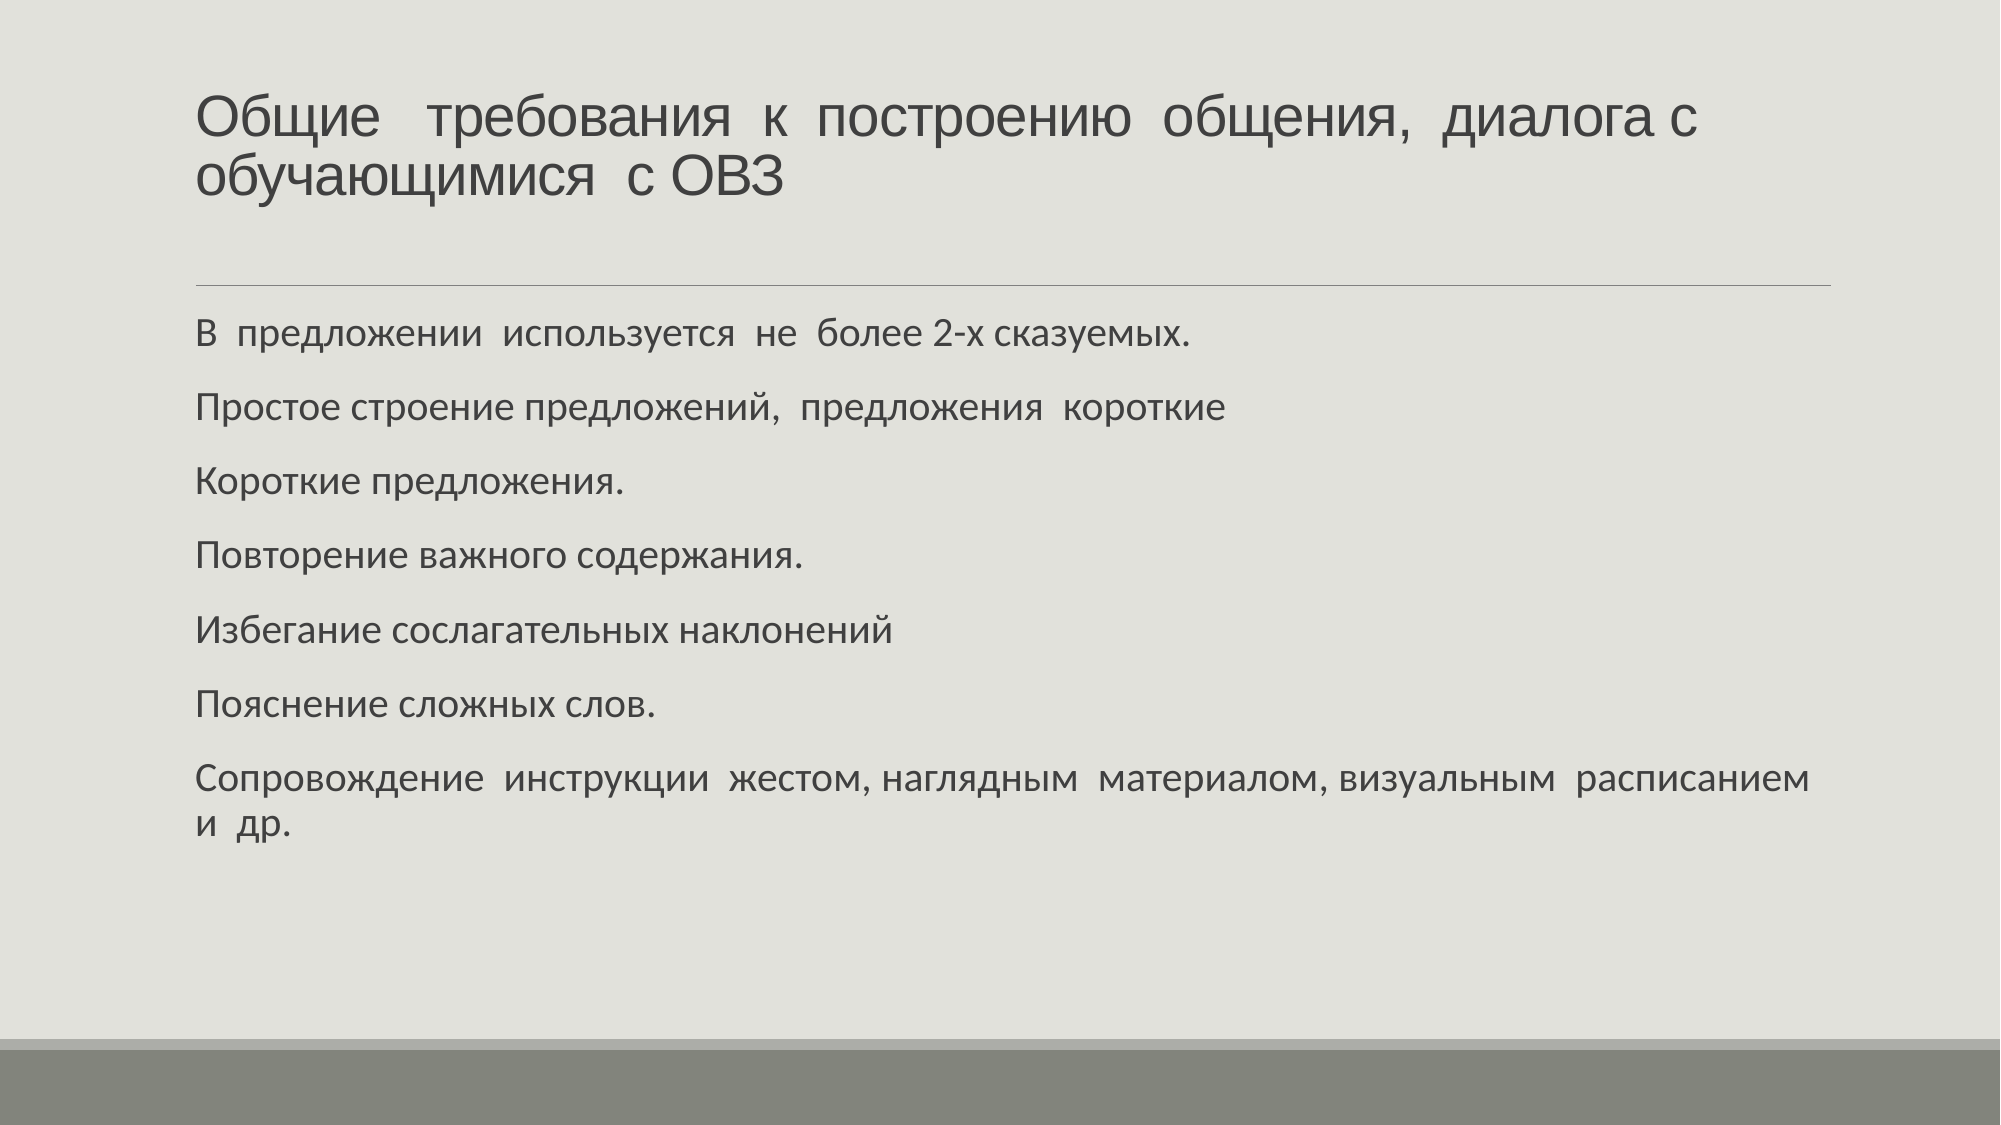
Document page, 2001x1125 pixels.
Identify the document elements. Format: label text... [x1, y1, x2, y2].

title Общие требования к построению общения, диалога с обучающимися с ОВЗ [180, 47, 1830, 285]
list В предложении используется не более 2-х сказуемых. Простое строение предложений, предложения короткие Короткие предложения. Повторение важного содержания. Избегание сослагательных наклонений Пояснение сложных слов. Сопровождение инструкции жестом, наглядным материалом, визуальным расписанием и др. [180, 302, 1830, 963]
